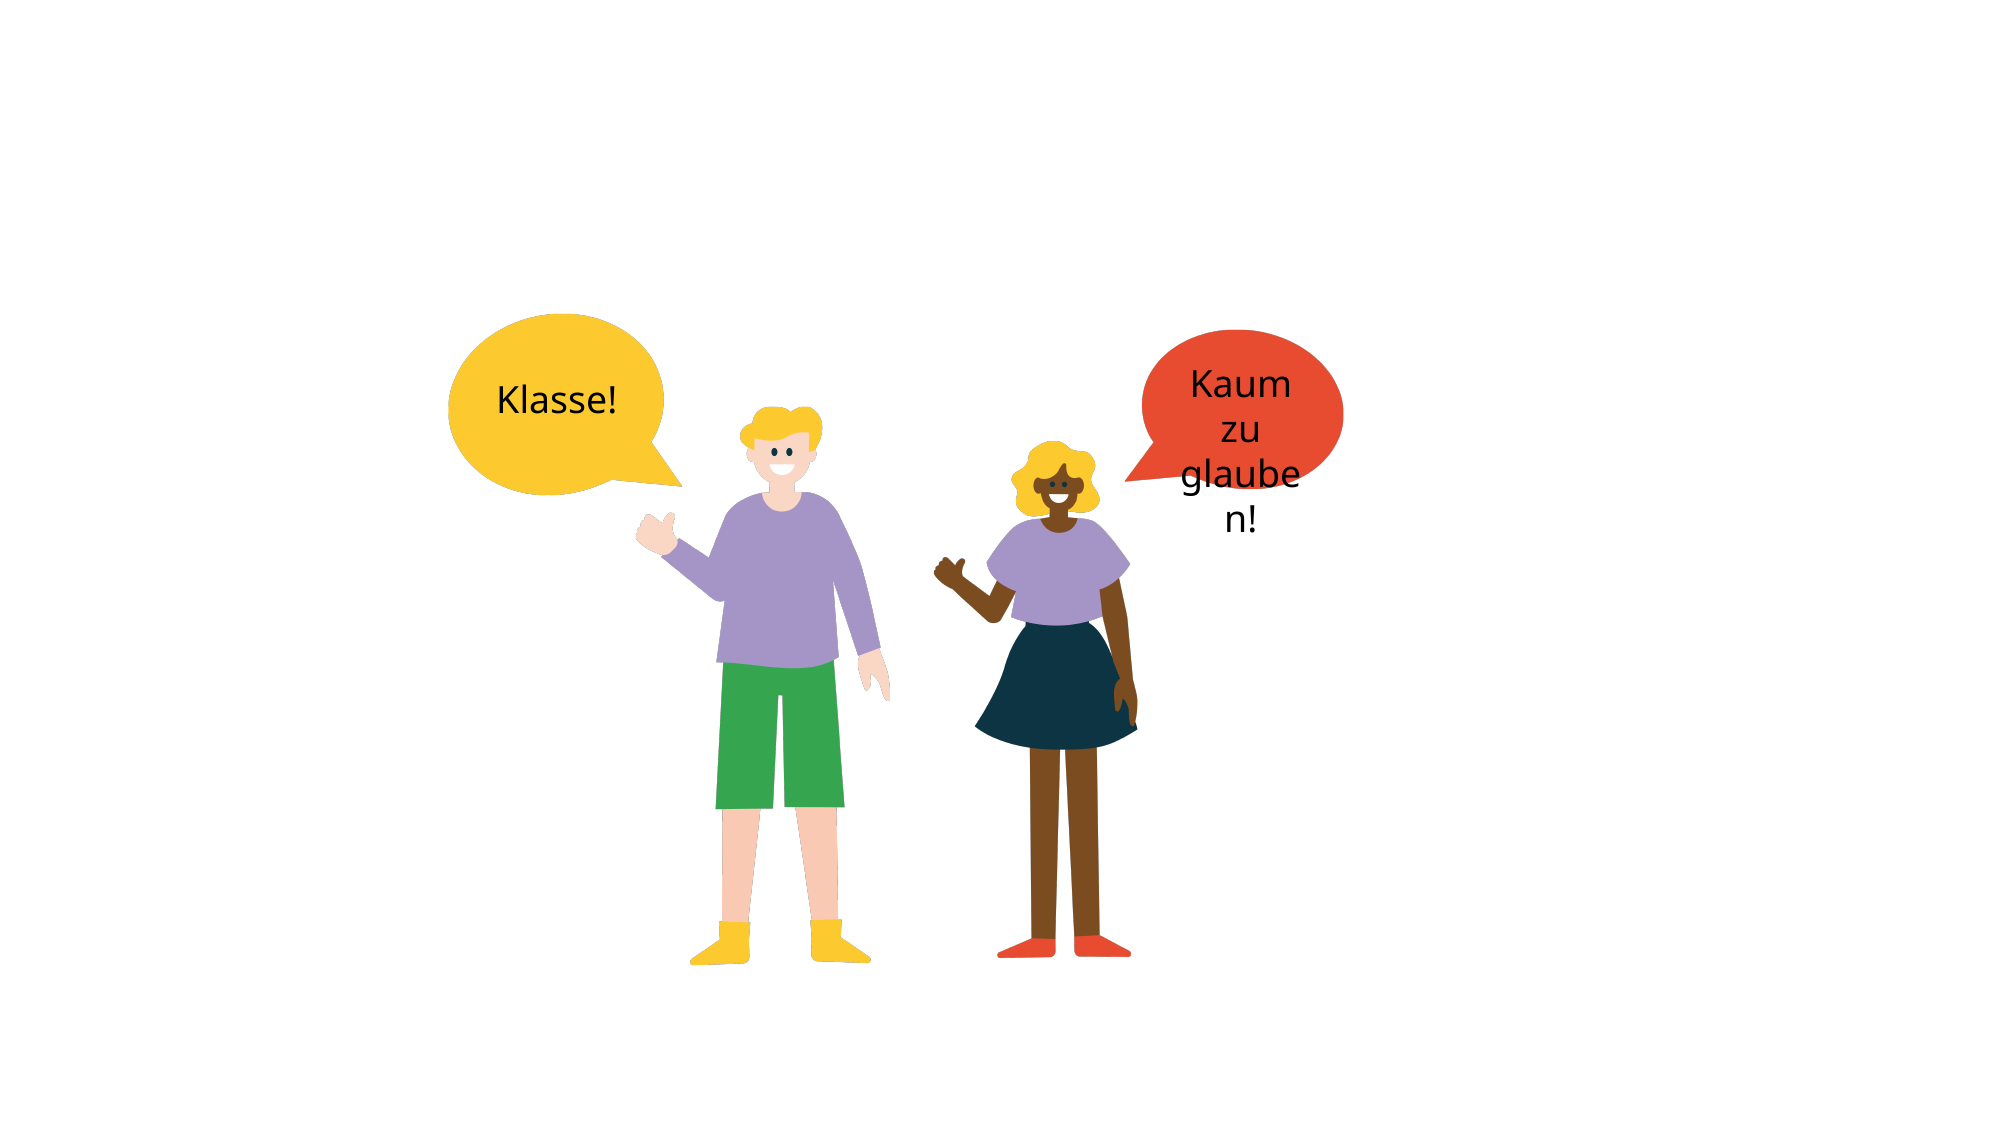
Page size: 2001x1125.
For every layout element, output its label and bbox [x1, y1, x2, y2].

text_box [442, 305, 1348, 982]
